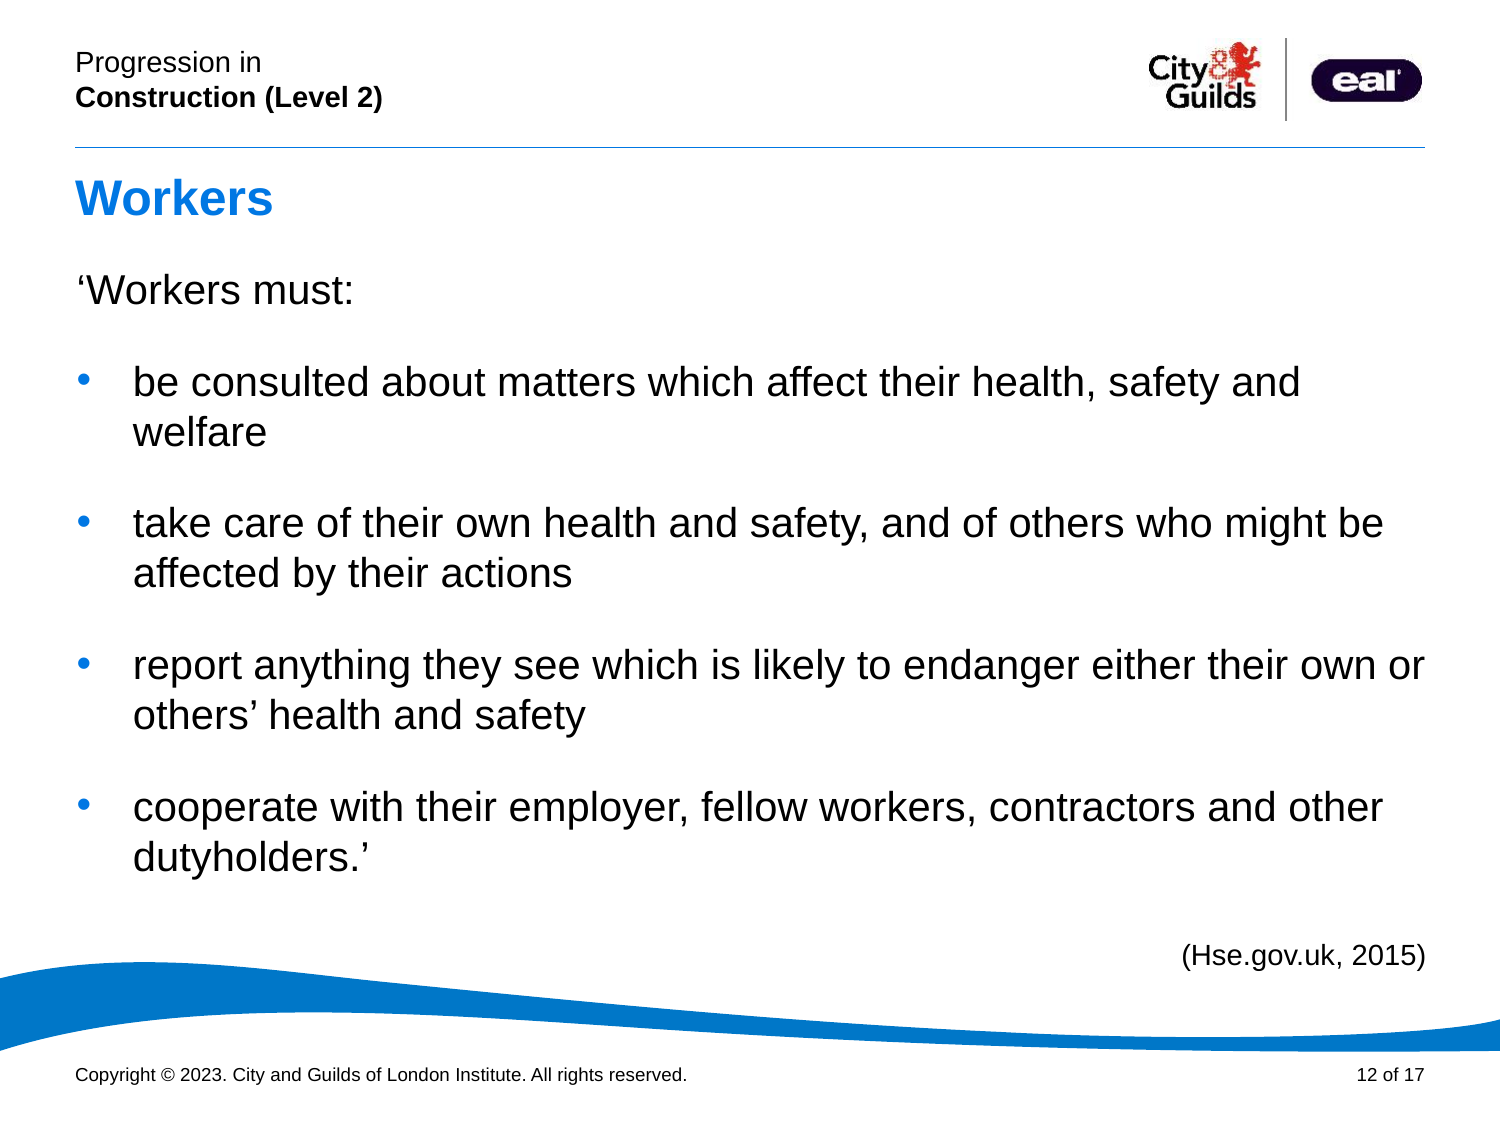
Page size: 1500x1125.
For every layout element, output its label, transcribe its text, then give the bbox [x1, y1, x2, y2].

picture [1149, 38, 1422, 121]
title Workers [74, 165, 1426, 229]
list ‘Workers must: be consulted about matters which affect their health, safety and welfare take care of their own health and safety, and of others who might be affected by their actions report anything they see which is likely to endanger either their own or others’ health and safety cooperate with their employer, fellow workers, contractors and other dutyholders.’ (Hse.gov.uk, 2015) [76, 262, 1427, 960]
